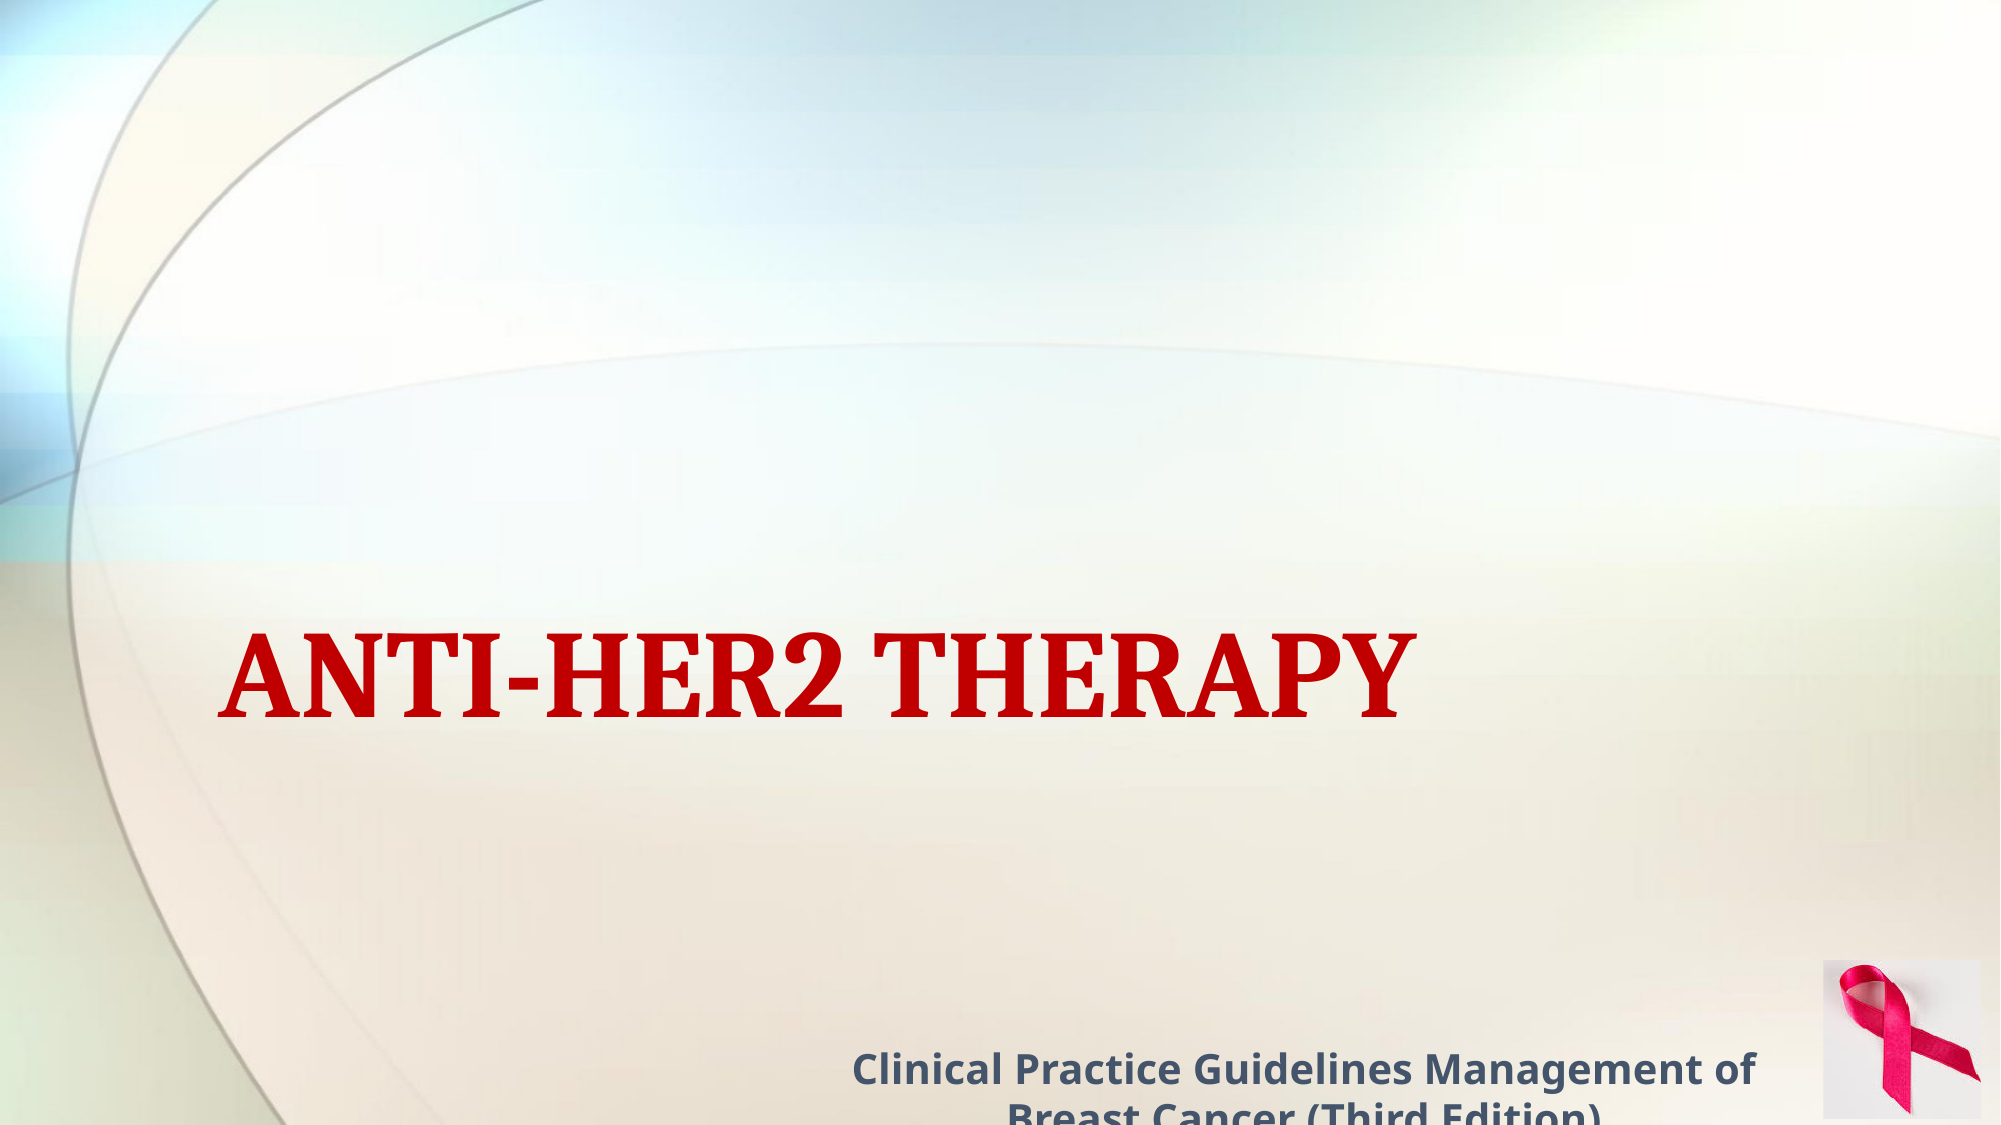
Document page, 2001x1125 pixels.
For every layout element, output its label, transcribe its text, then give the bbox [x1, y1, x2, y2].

picture [0, 0, 2001, 1125]
title ANTI-HER2 THERAPY [203, 280, 1862, 750]
text_box Clinical Practice Guidelines Management of Breast Cancer (Third Edition) [788, 1035, 1820, 1125]
slide_number 18 [1325, 1042, 1813, 1103]
